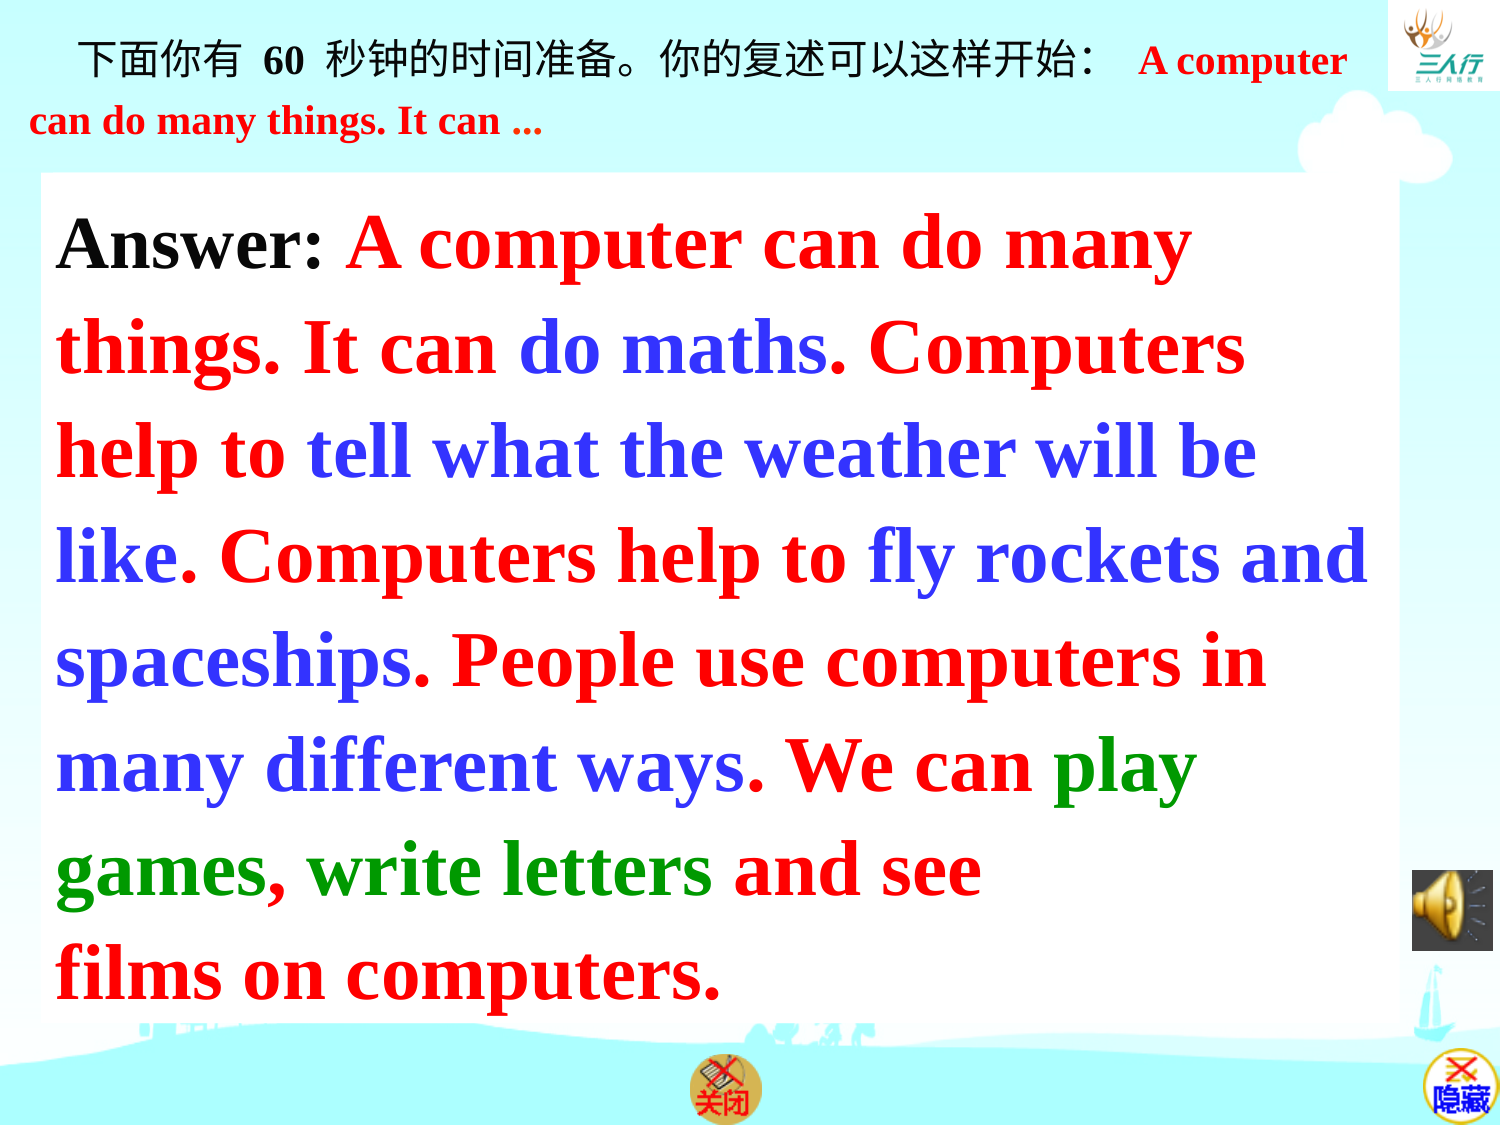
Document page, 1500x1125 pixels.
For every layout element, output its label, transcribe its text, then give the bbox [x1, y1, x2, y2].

picture [690, 1054, 762, 1125]
picture [112, 302, 1341, 888]
picture [1387, 0, 1500, 91]
text_box 下面你有 60 秒钟的时间准备。你的复述可以这样开始： A computer can do many things. It can ... [14, 15, 1373, 134]
text_box Answer: A computer can do many things. It can do maths. Computers help to tell what the weather will be like. Computers help to fly rockets and spaceships. People use computers in many different ways. We can play games, write letters and see films on computers. [41, 172, 1400, 1024]
picture [1423, 1048, 1500, 1125]
picture [1410, 868, 1495, 953]
